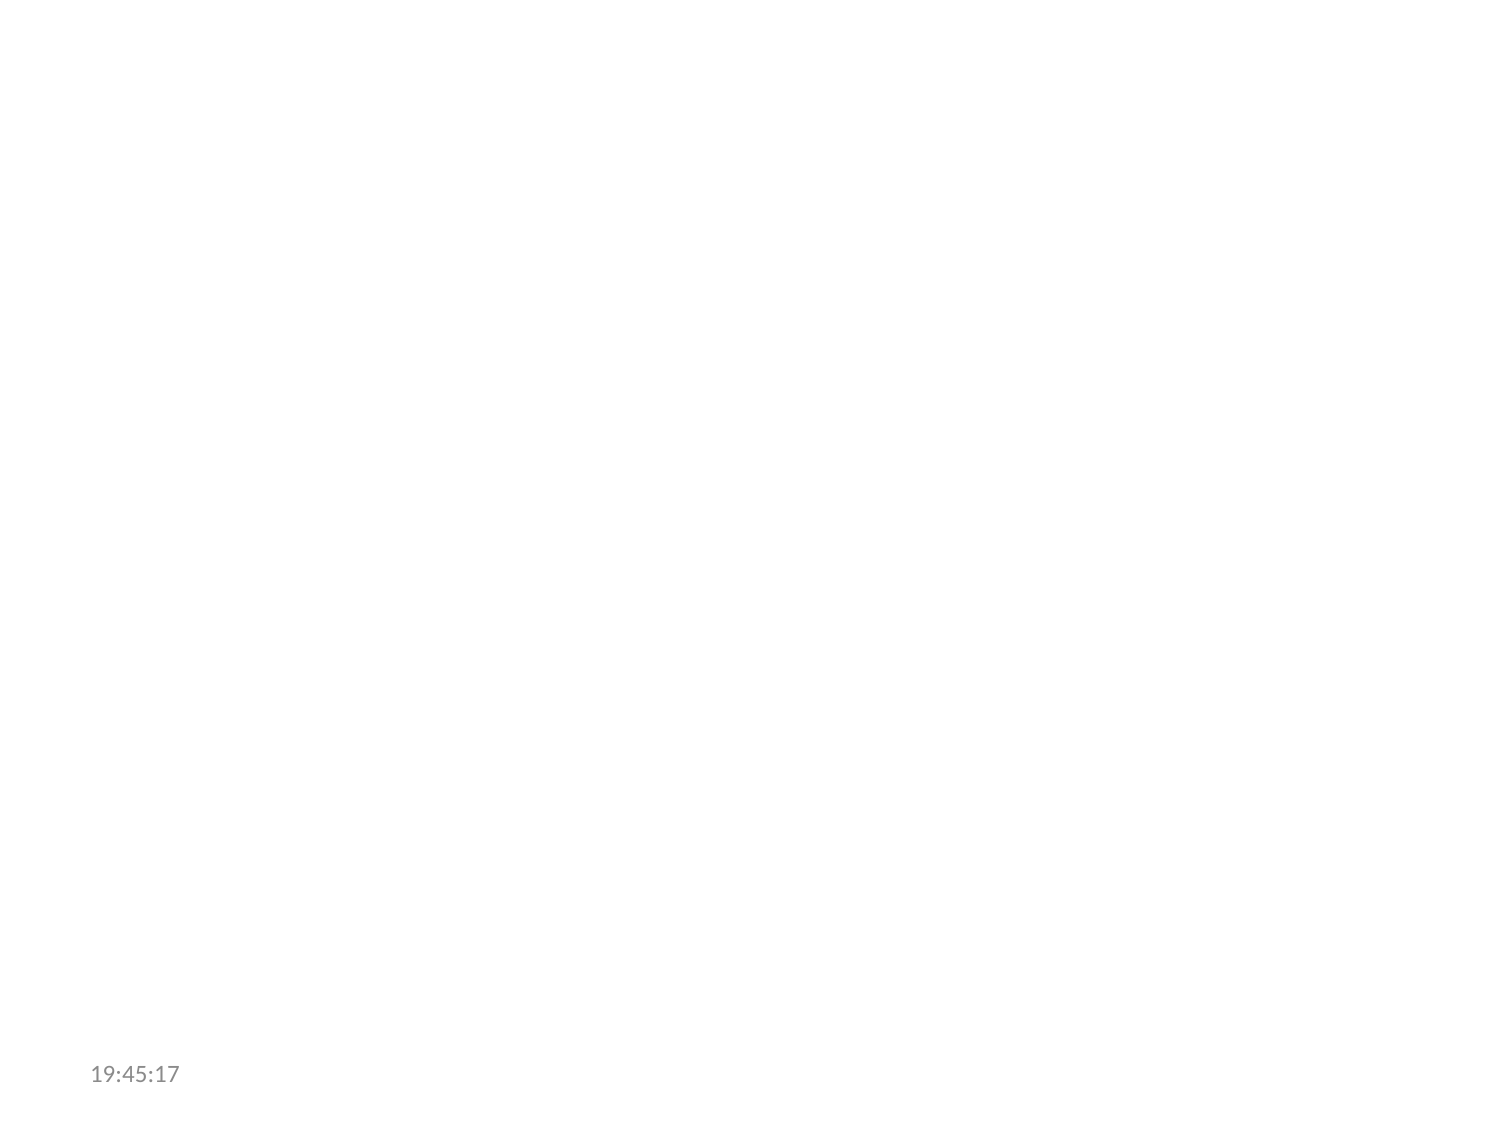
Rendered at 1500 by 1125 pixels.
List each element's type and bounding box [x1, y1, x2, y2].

slide_number [75, 1042, 425, 1103]
